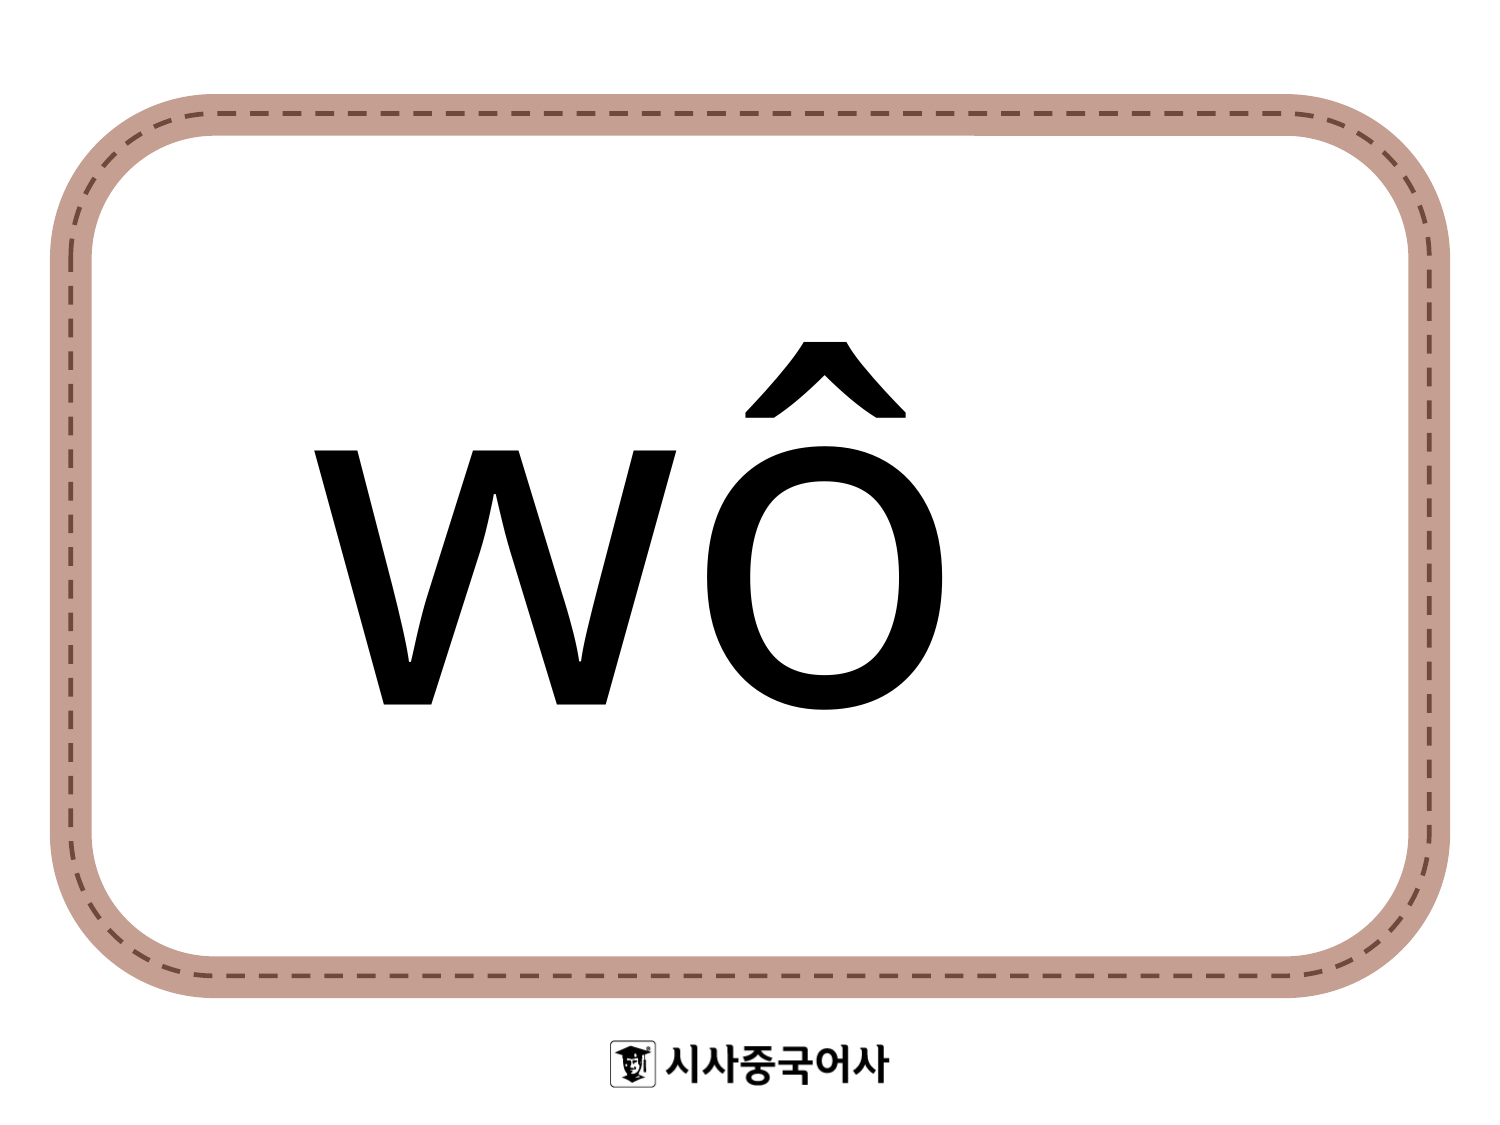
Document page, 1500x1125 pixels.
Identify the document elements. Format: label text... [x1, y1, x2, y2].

picture [602, 1034, 898, 1094]
text_box wô [145, 189, 1354, 853]
